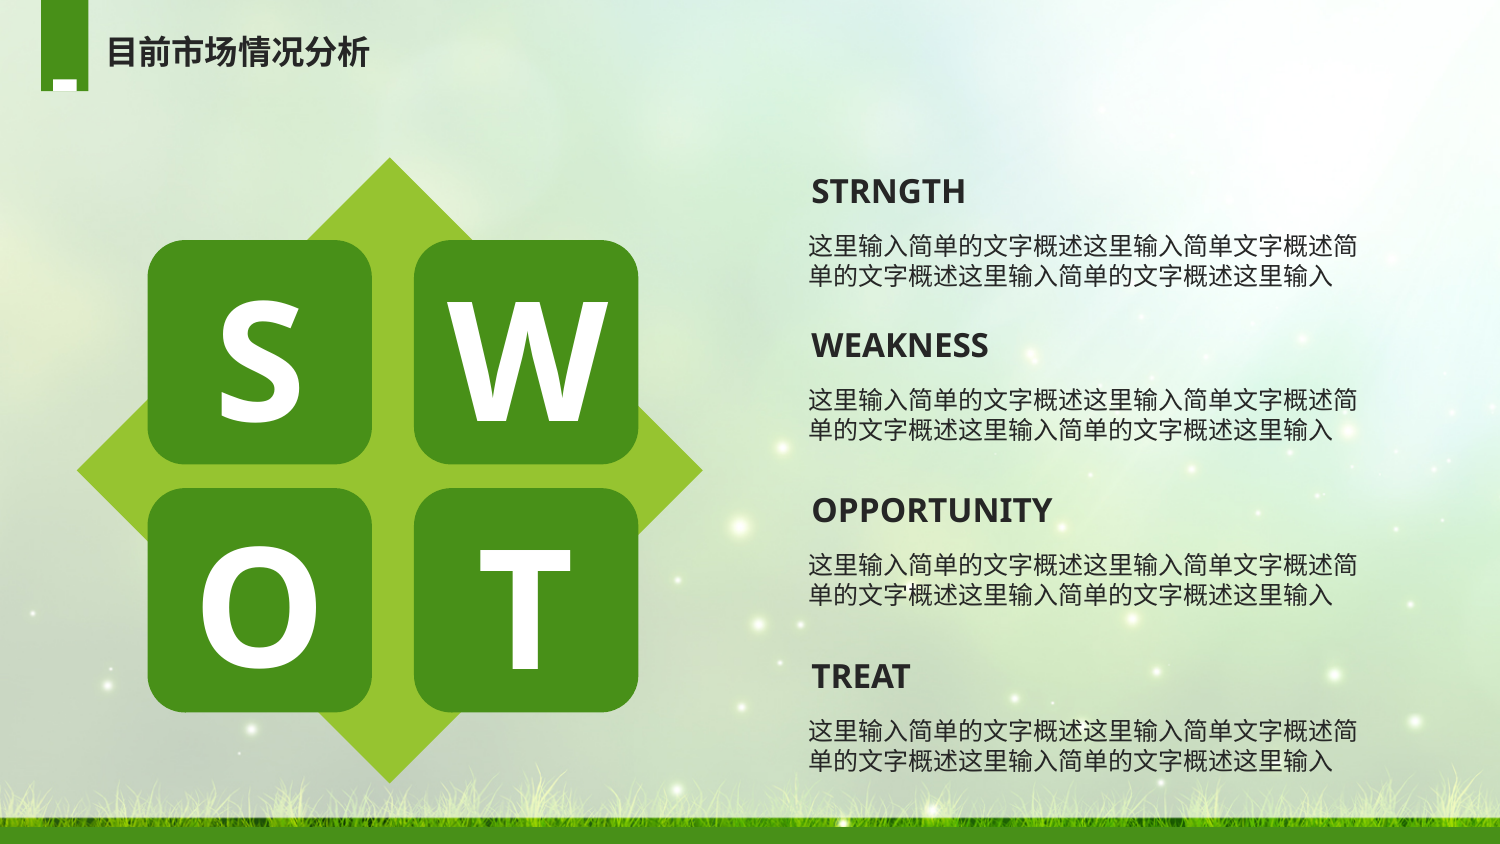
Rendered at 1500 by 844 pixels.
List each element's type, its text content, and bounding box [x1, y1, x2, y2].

text_box [411, 237, 641, 462]
text_box 目前市场情况分析 [94, 23, 387, 79]
text_box 这里输入简单的文字概述这里输入简单文字概述简单的文字概述这里输入简单的文字概述这里输入 [794, 222, 1376, 298]
text_box STRNGTH [796, 162, 1129, 218]
picture [0, 0, 1500, 827]
text_box WEAKNESS [796, 316, 1129, 372]
text_box [145, 485, 375, 715]
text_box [40, 0, 89, 92]
text_box OPPORTUNITY [796, 482, 1129, 537]
text_box O [178, 493, 341, 708]
text_box T [463, 495, 590, 711]
text_box [411, 485, 641, 715]
text_box 这里输入简单的文字概述这里输入简单文字概述简单的文字概述这里输入简单的文字概述这里输入 [794, 376, 1376, 452]
text_box S [199, 247, 322, 463]
text_box W [432, 247, 624, 463]
text_box [74, 155, 705, 786]
text_box 这里输入简单的文字概述这里输入简单文字概述简单的文字概述这里输入简单的文字概述这里输入 [794, 542, 1376, 617]
text_box [145, 237, 375, 467]
text_box TREAT [796, 647, 1129, 703]
text_box [435, 463, 618, 467]
text_box 这里输入简单的文字概述这里输入简单文字概述简单的文字概述这里输入简单的文字概述这里输入 [794, 707, 1376, 783]
